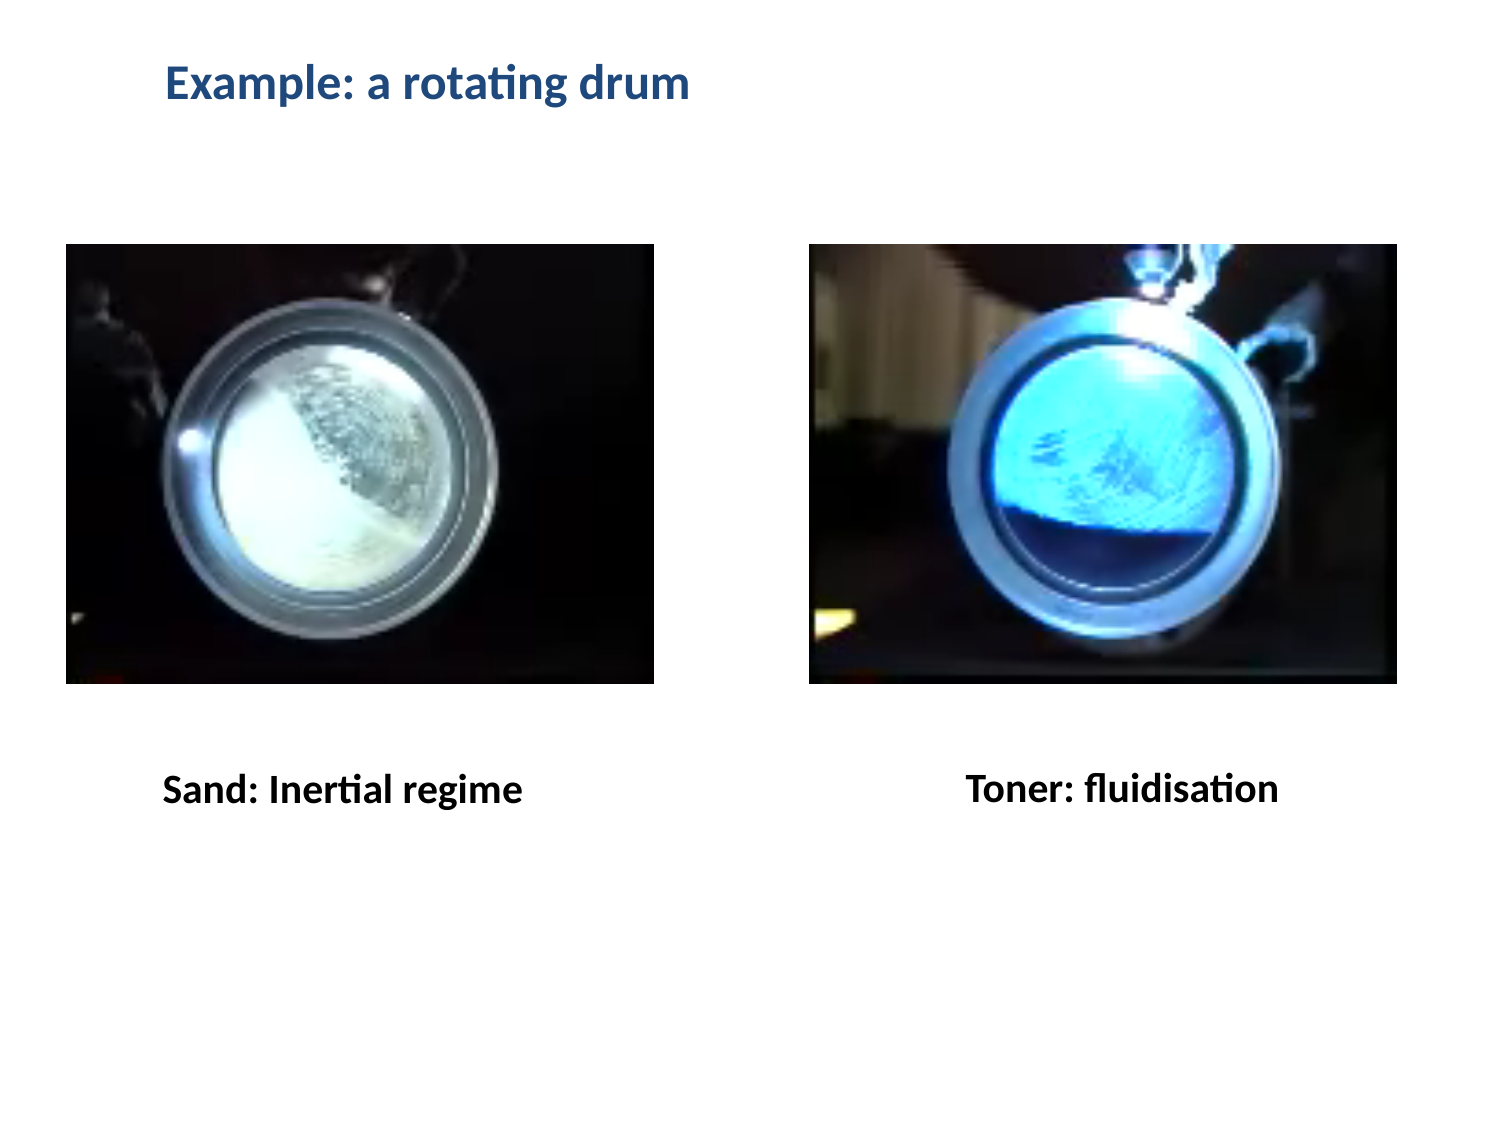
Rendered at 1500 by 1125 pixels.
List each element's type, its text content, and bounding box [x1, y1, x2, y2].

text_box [65, 243, 655, 685]
text_box Toner: fluidisation [950, 753, 1353, 819]
text_box Sand: Inertial regime [147, 754, 585, 820]
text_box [808, 243, 1398, 685]
text_box Example: a rotating drum [150, 42, 706, 118]
